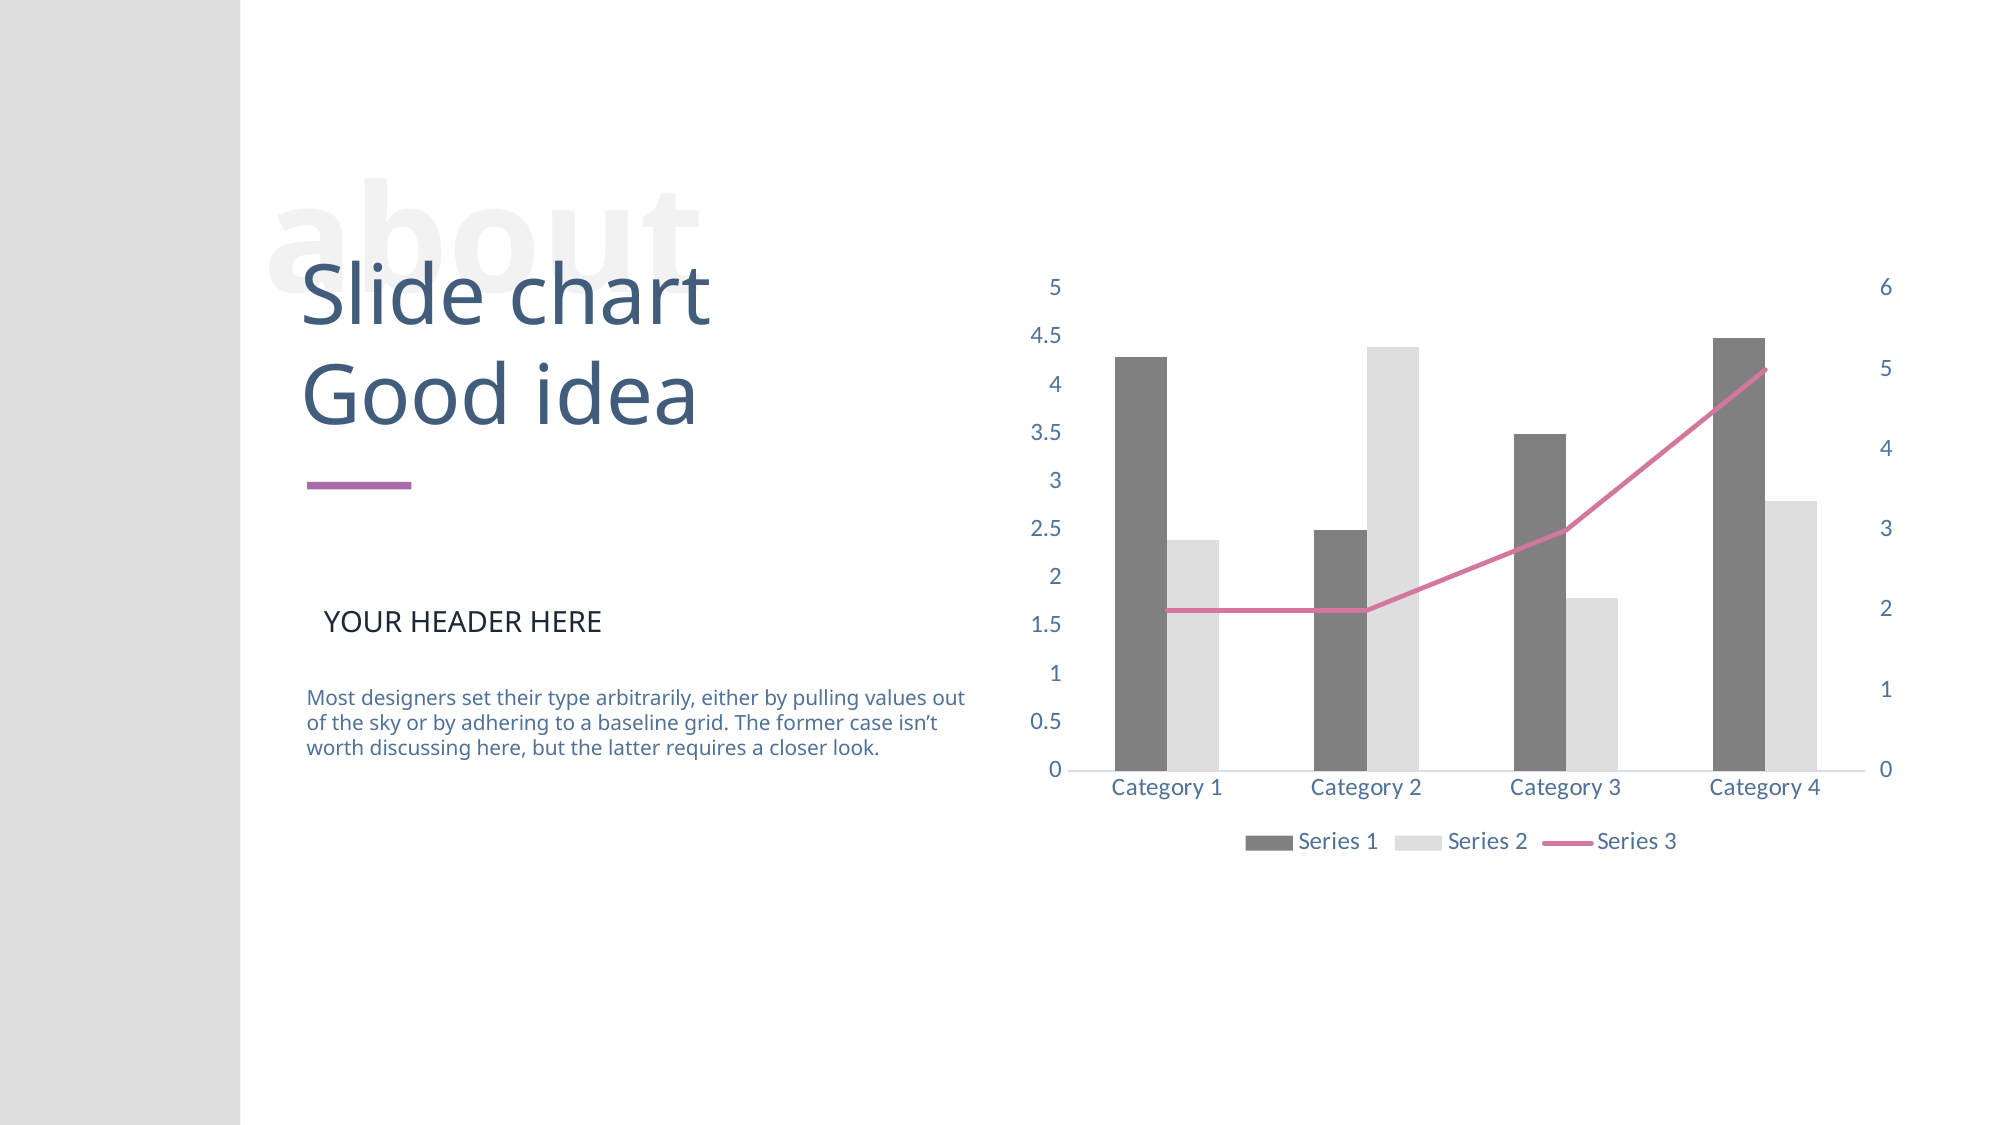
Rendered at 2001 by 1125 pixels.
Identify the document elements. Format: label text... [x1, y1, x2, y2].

text_box [0, 0, 241, 1125]
text_box [306, 481, 412, 490]
text_box about [248, 135, 721, 330]
chart [1012, 265, 1911, 862]
text_box Slide chart Good idea [285, 233, 727, 449]
text_box YOUR HEADER HERE [309, 595, 618, 646]
text_box Most designers set their type arbitrarily, either by pulling values out of the sky or by adhering to a baseline grid. The former case isn’t worth discussing here, but the latter requires a closer look. [291, 677, 988, 768]
